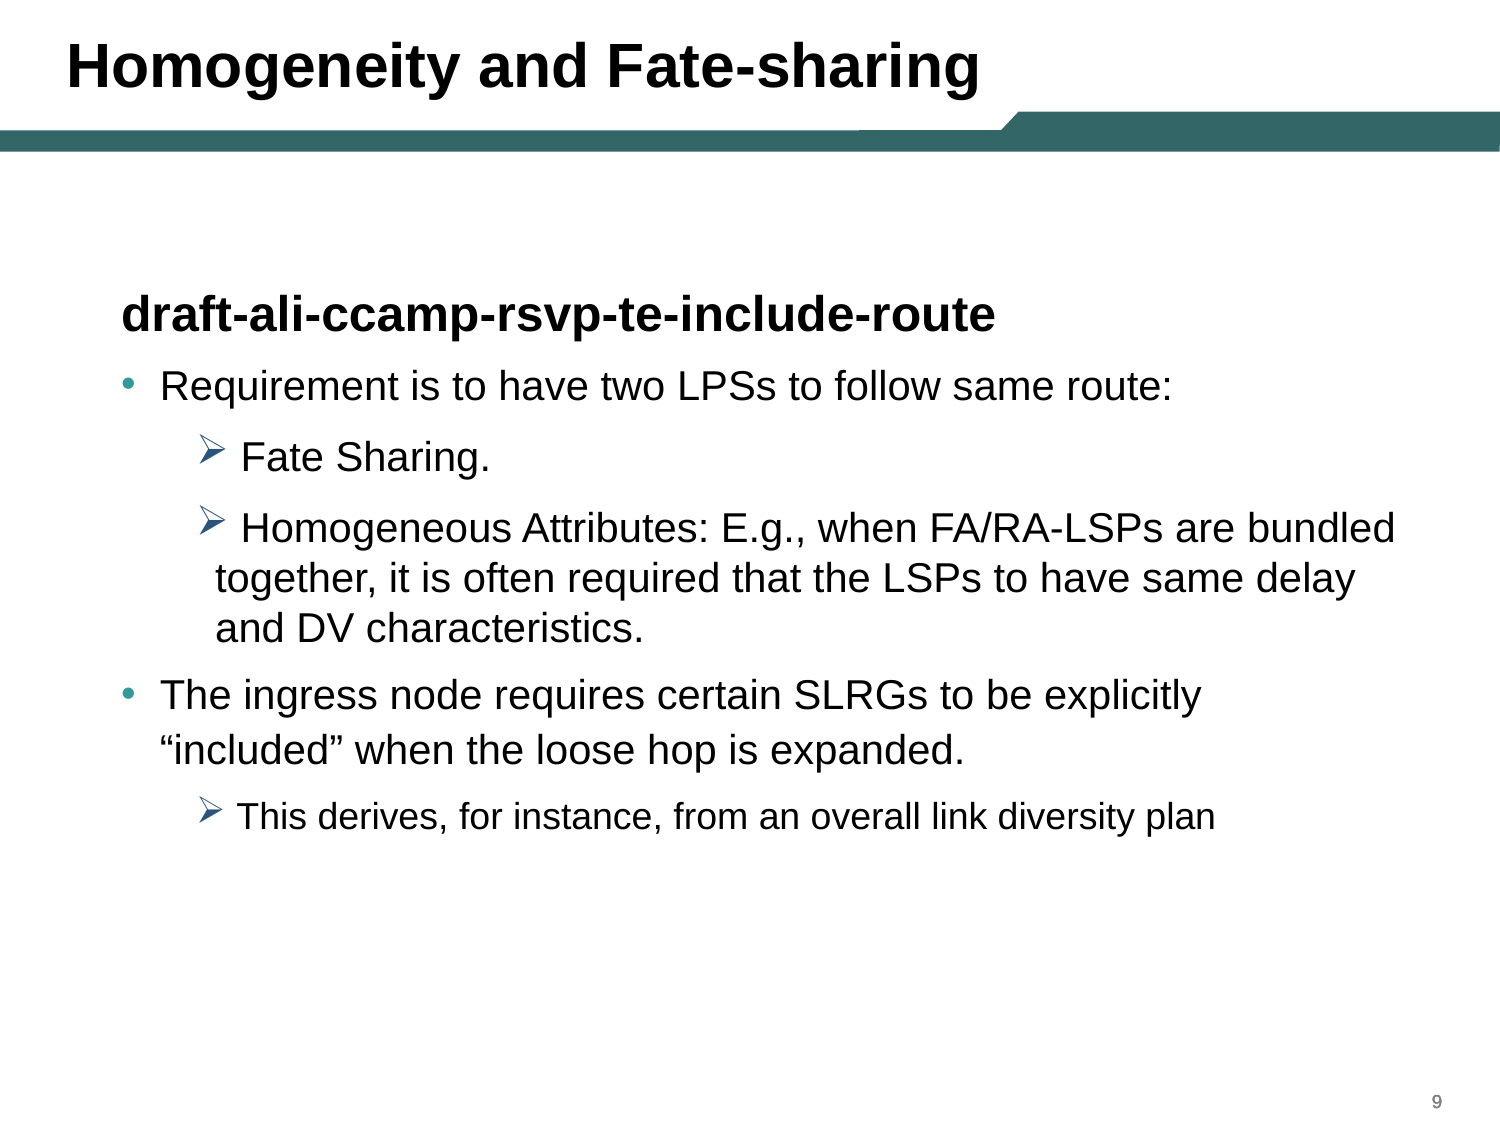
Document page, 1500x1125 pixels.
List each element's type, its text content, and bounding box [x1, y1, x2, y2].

title Homogeneity and Fate-sharing [52, 0, 1390, 109]
list draft-ali-ccamp-rsvp-te-include-route Requirement is to have two LPSs to follow same route: Fate Sharing. Homogeneous Attributes: E.g., when FA/RA-LSPs are bundled together, it is often required that the LSPs to have same delay and DV characteristics. The ingress node requires certain SLRGs to be explicitly “included” when the loose hop is expanded. This derives, for instance, from an overall link diversity plan [107, 268, 1411, 855]
